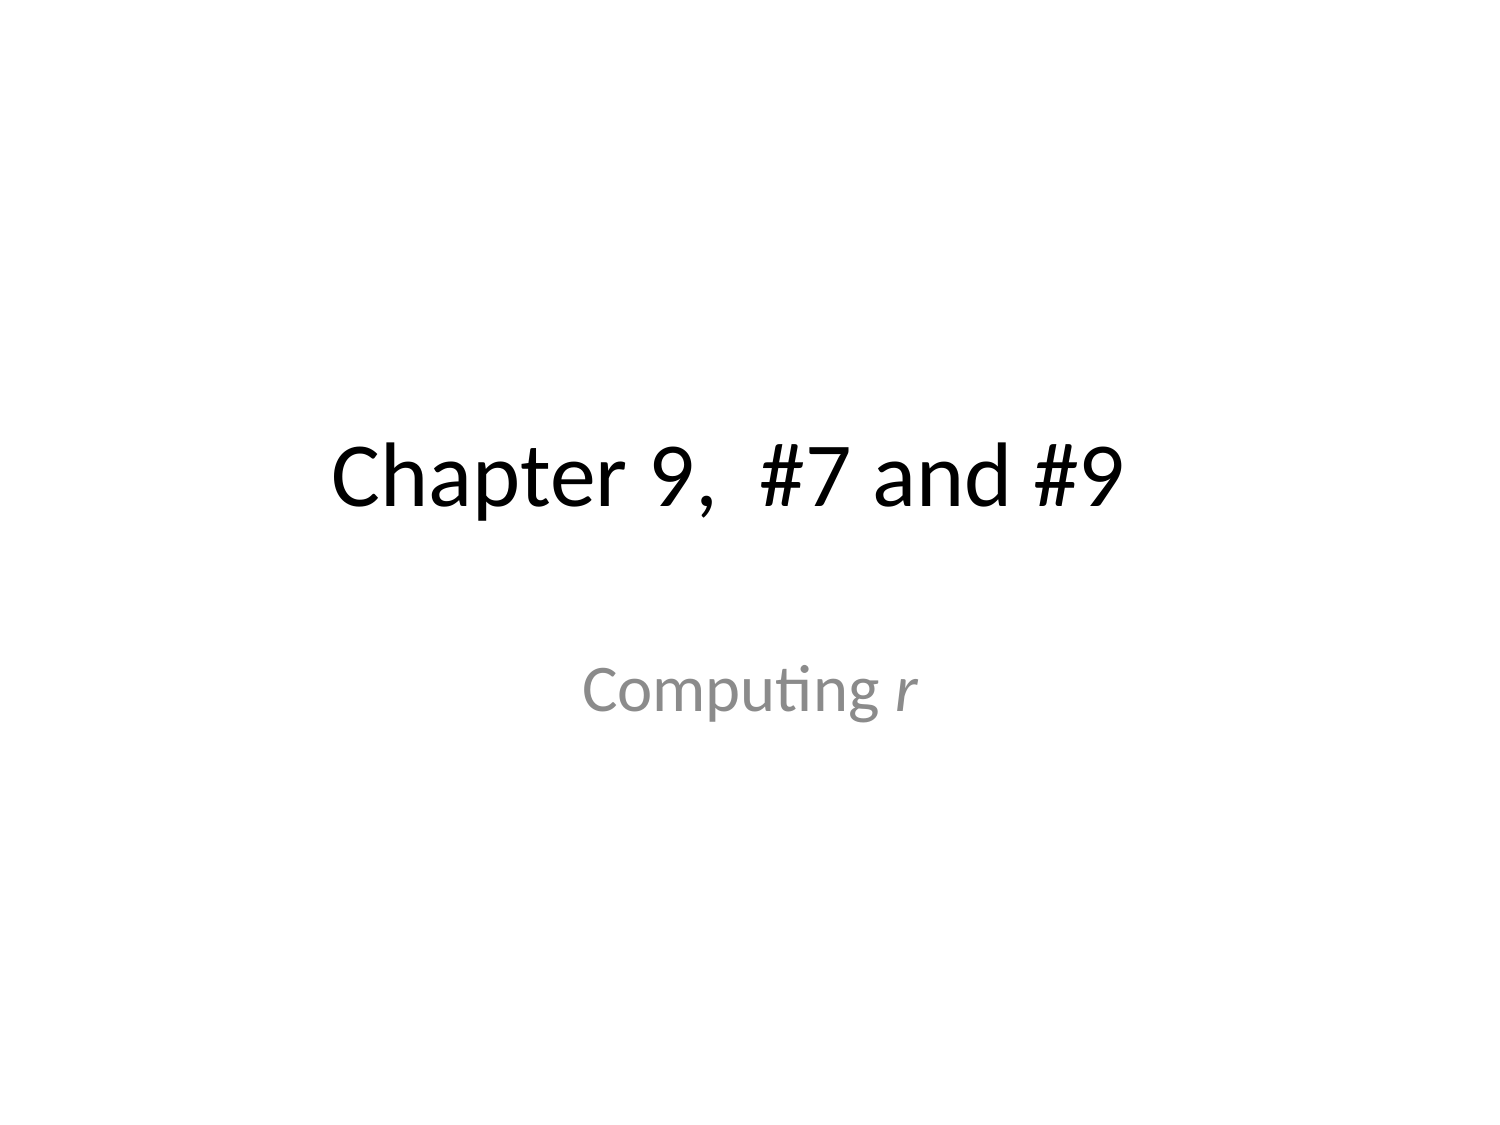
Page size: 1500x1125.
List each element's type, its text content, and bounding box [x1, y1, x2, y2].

title Chapter 9, #7 and #9 [112, 349, 1388, 591]
subtitle Computing r [225, 637, 1275, 925]
